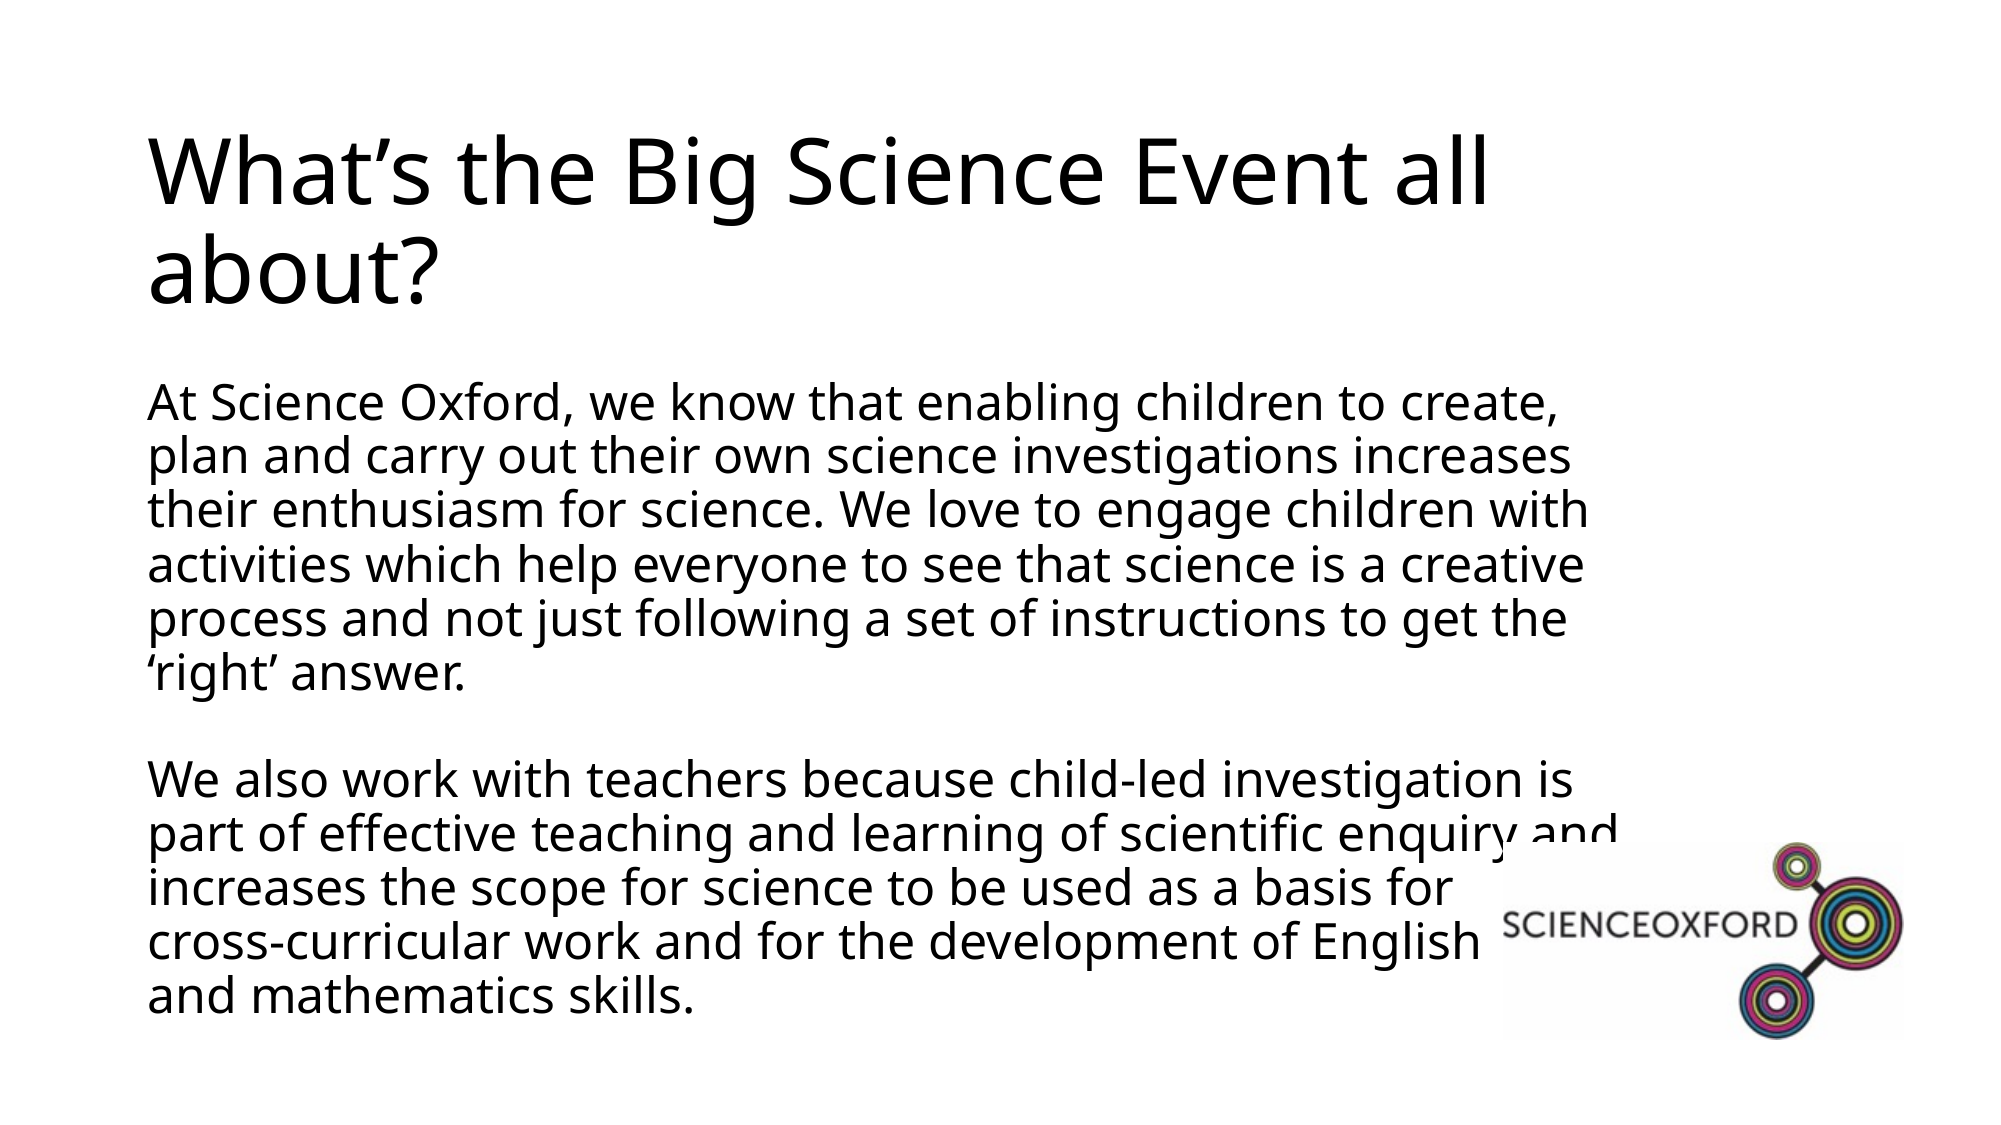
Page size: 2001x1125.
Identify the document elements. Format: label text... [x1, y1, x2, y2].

title What’s the Big Science Event all about? At Science Oxford, we know that enabling children to create, plan and carry out their own science investigations increases their enthusiasm for science. We love to engage children with activities which help everyone to see that science is a creative process and not just following a set of instructions to get the ‘right’ answer. We also work with teachers because child-led investigation is part of effective teaching and learning of scientific enquiry and increases the scope for science to be used as a basis for cross-curricular work and for the development of English and mathematics skills. [132, 306, 1678, 460]
picture [1502, 842, 1904, 1040]
